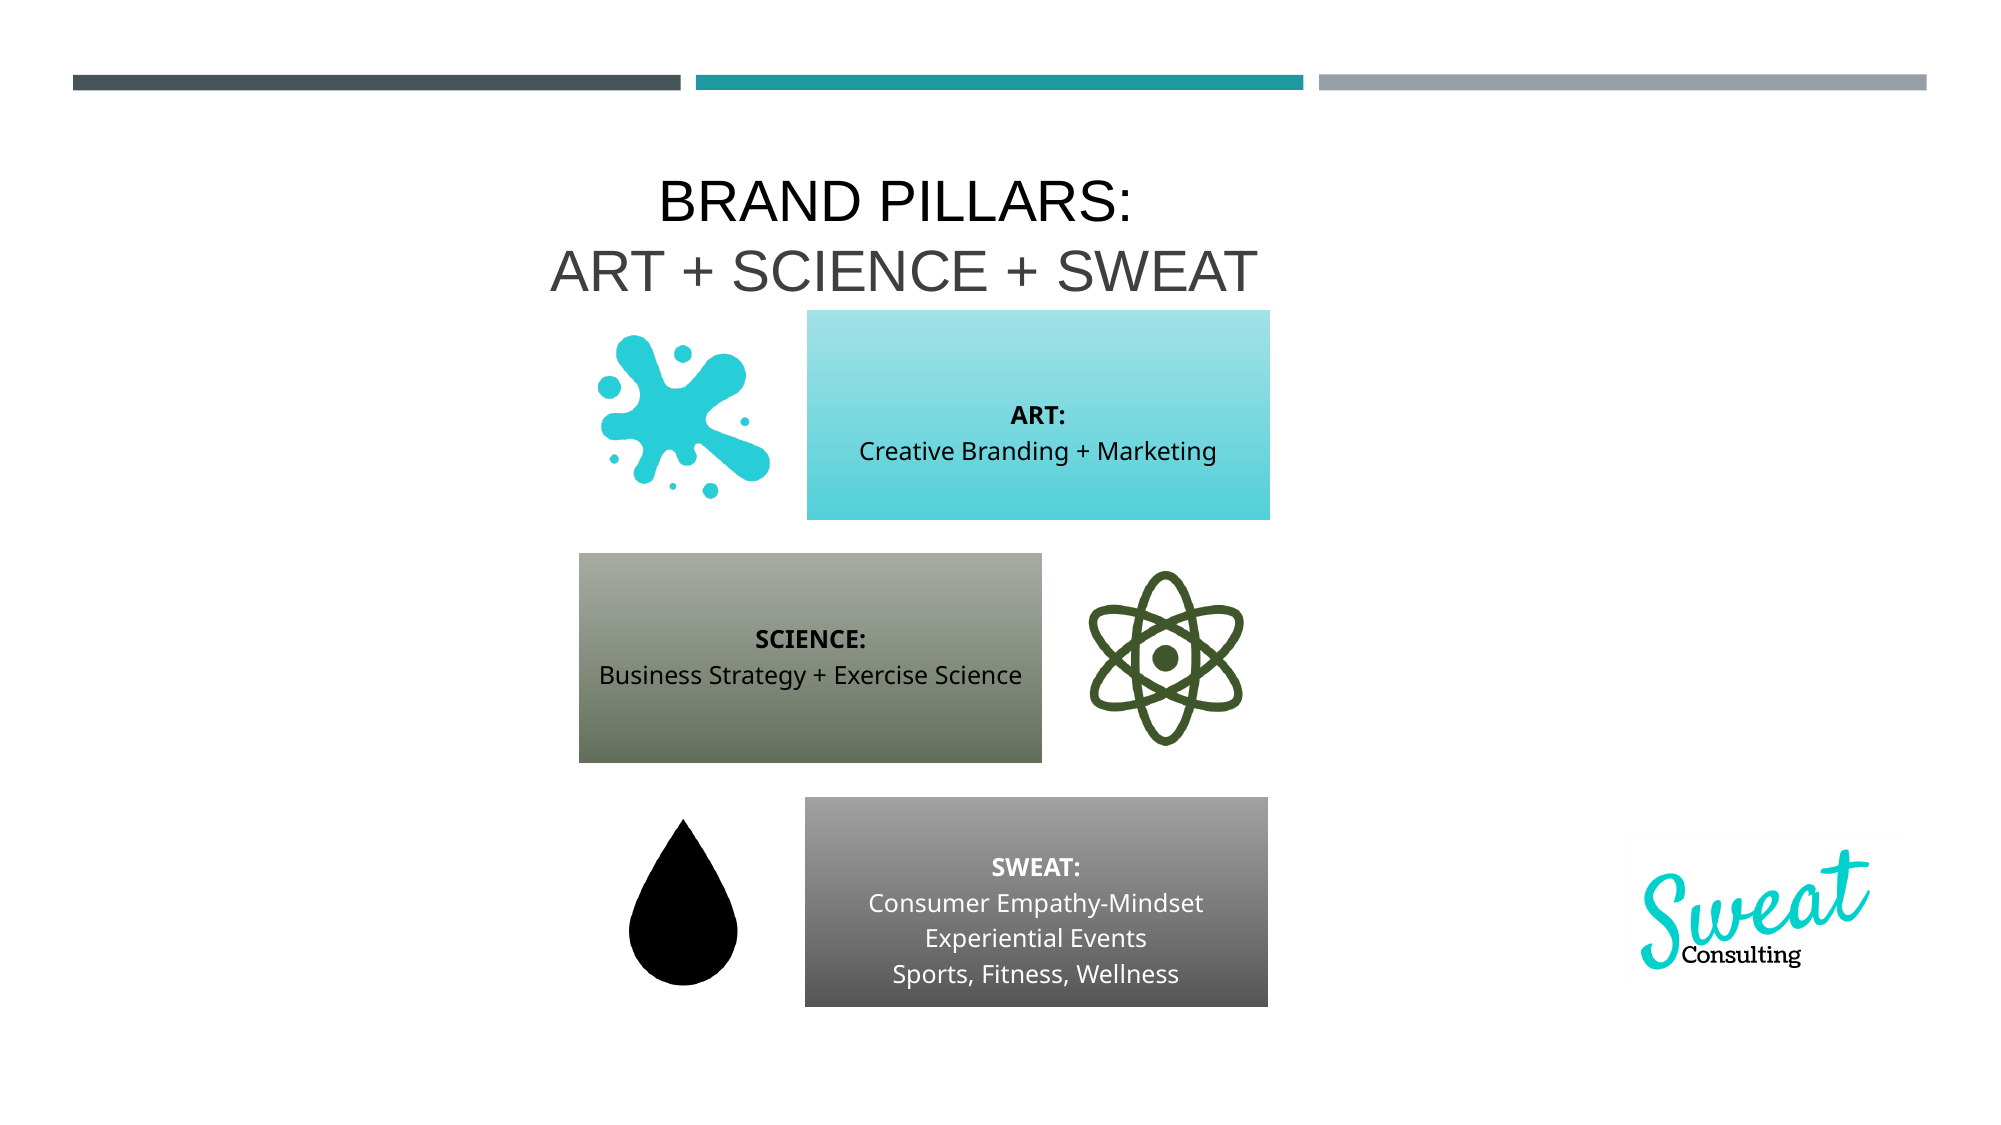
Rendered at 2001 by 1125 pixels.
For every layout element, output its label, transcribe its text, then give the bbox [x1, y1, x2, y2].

picture [1626, 833, 1905, 983]
title BRAND PILLARS: ART + SCIENCE + SWEAT [0, 115, 1810, 311]
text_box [579, 310, 1270, 1008]
